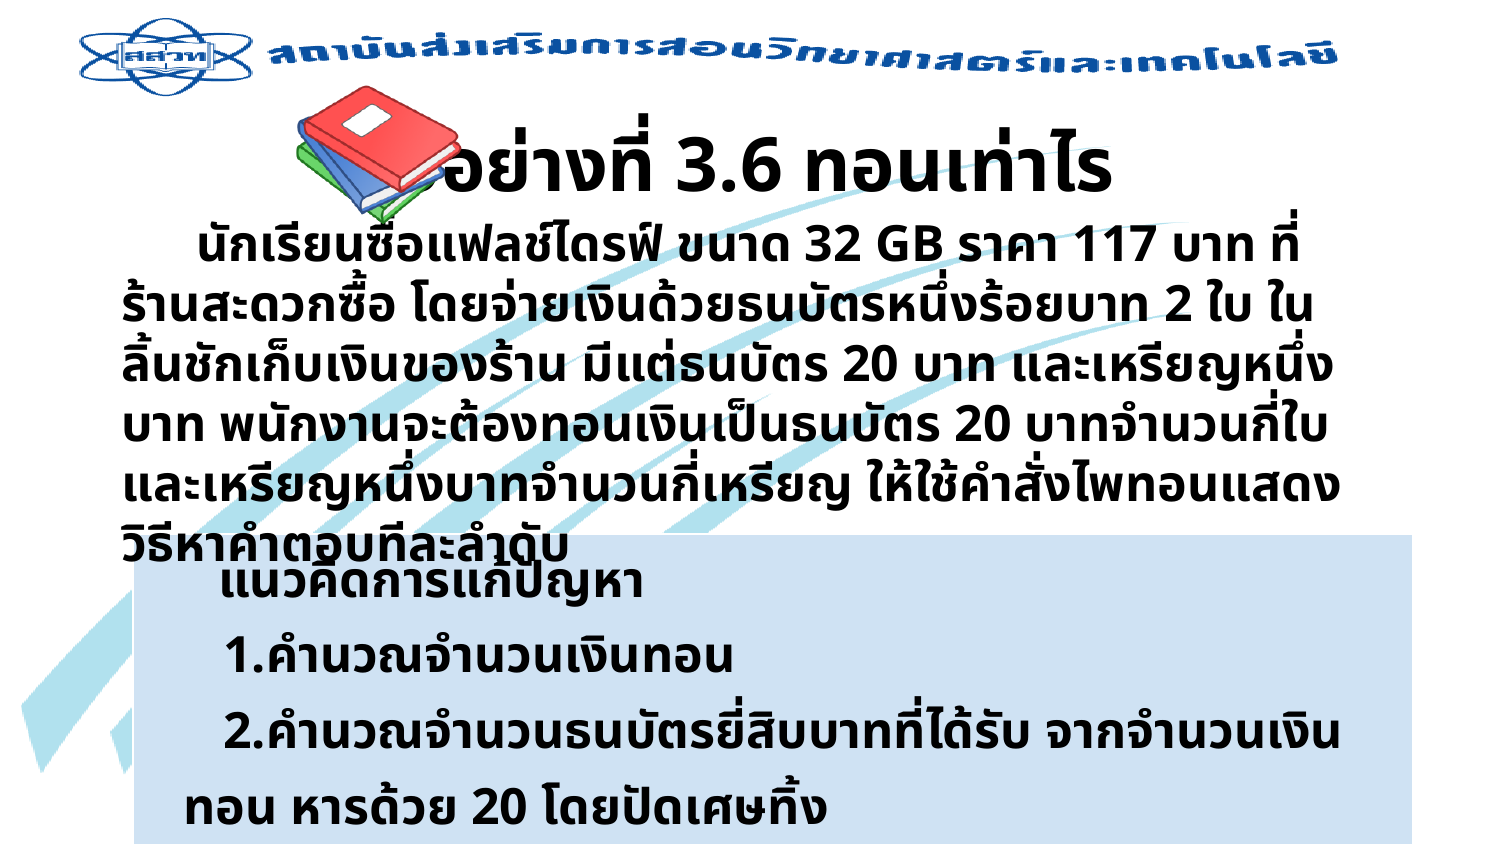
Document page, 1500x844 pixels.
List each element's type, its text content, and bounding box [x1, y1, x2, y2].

table_header แนวคิดการแก้ปัญหา คำนวณจำนวนเงินทอน คำนวณจำนวนธนบัตรยี่สิบบาทที่ได้รับ จากจำนวนเงินทอน หารด้วย 20 โดยปัดเศษทิ้ง คำนวณจำนวนเหรียญบาทที่ได้รับ จากจำนวนเงินทอน หารด้วย 20 แบบเอาเศษ [134, 535, 1412, 844]
text_box ตัวอย่างที่ 3.6 ทอนเท่าไร [524, 109, 1130, 214]
list นักเรียนซื้อแฟลช์ไดรฟ์ ขนาด 32 GB ราคา 117 บาท ที่ร้านสะดวกซื้อ โดยจ่ายเงินด้วยธนบัตรหนึ่งร้อยบาท 2 ใบ ในลิ้นชักเก็บเงินของร้าน มีแต่ธนบัตร 20 บาท และเหรียญหนึ่งบาท พนักงานจะต้องทอนเงินเป็นธนบัตร 20 บาทจำนวนกี่ใบ และเหรียญหนึ่งบาทจำนวนกี่เหรียญ ให้ใช้คำสั่งไพทอนแสดงวิธีหาคำตอบทีละลำดับ [106, 154, 1363, 630]
picture [0, 0, 1500, 844]
